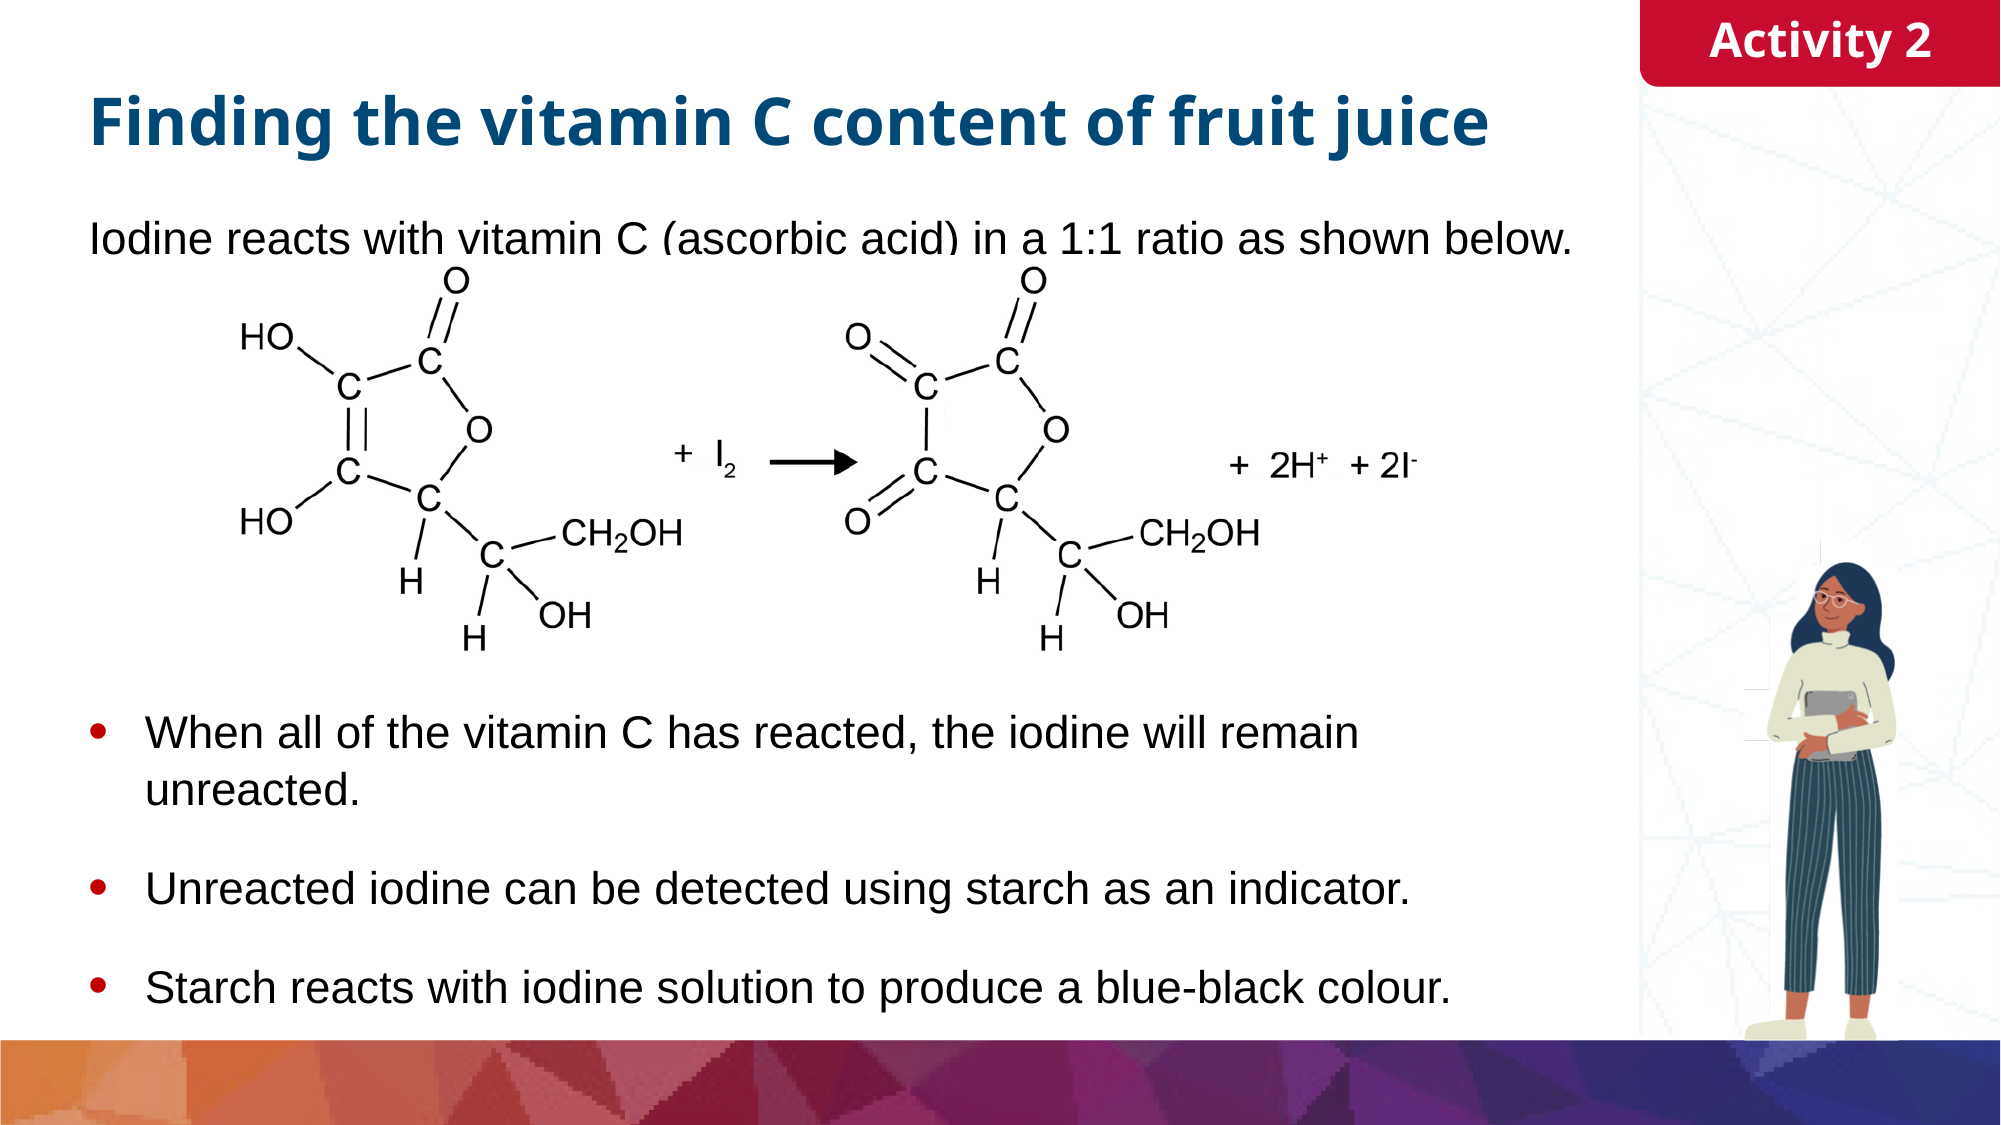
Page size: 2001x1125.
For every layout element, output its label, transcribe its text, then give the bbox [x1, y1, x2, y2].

list Iodine reacts with vitamin C (ascorbic acid) in a 1:1 ratio as shown below. When all of the vitamin C has reacted, the iodine will remain unreacted. Unreacted iodine can be detected using starch as an indicator. Starch reacts with iodine solution to produce a blue-black colour. [88, 206, 1579, 610]
picture [220, 255, 1437, 672]
picture [0, 0, 2001, 1125]
title Finding the vitamin C content of fruit juice [88, 88, 1565, 161]
